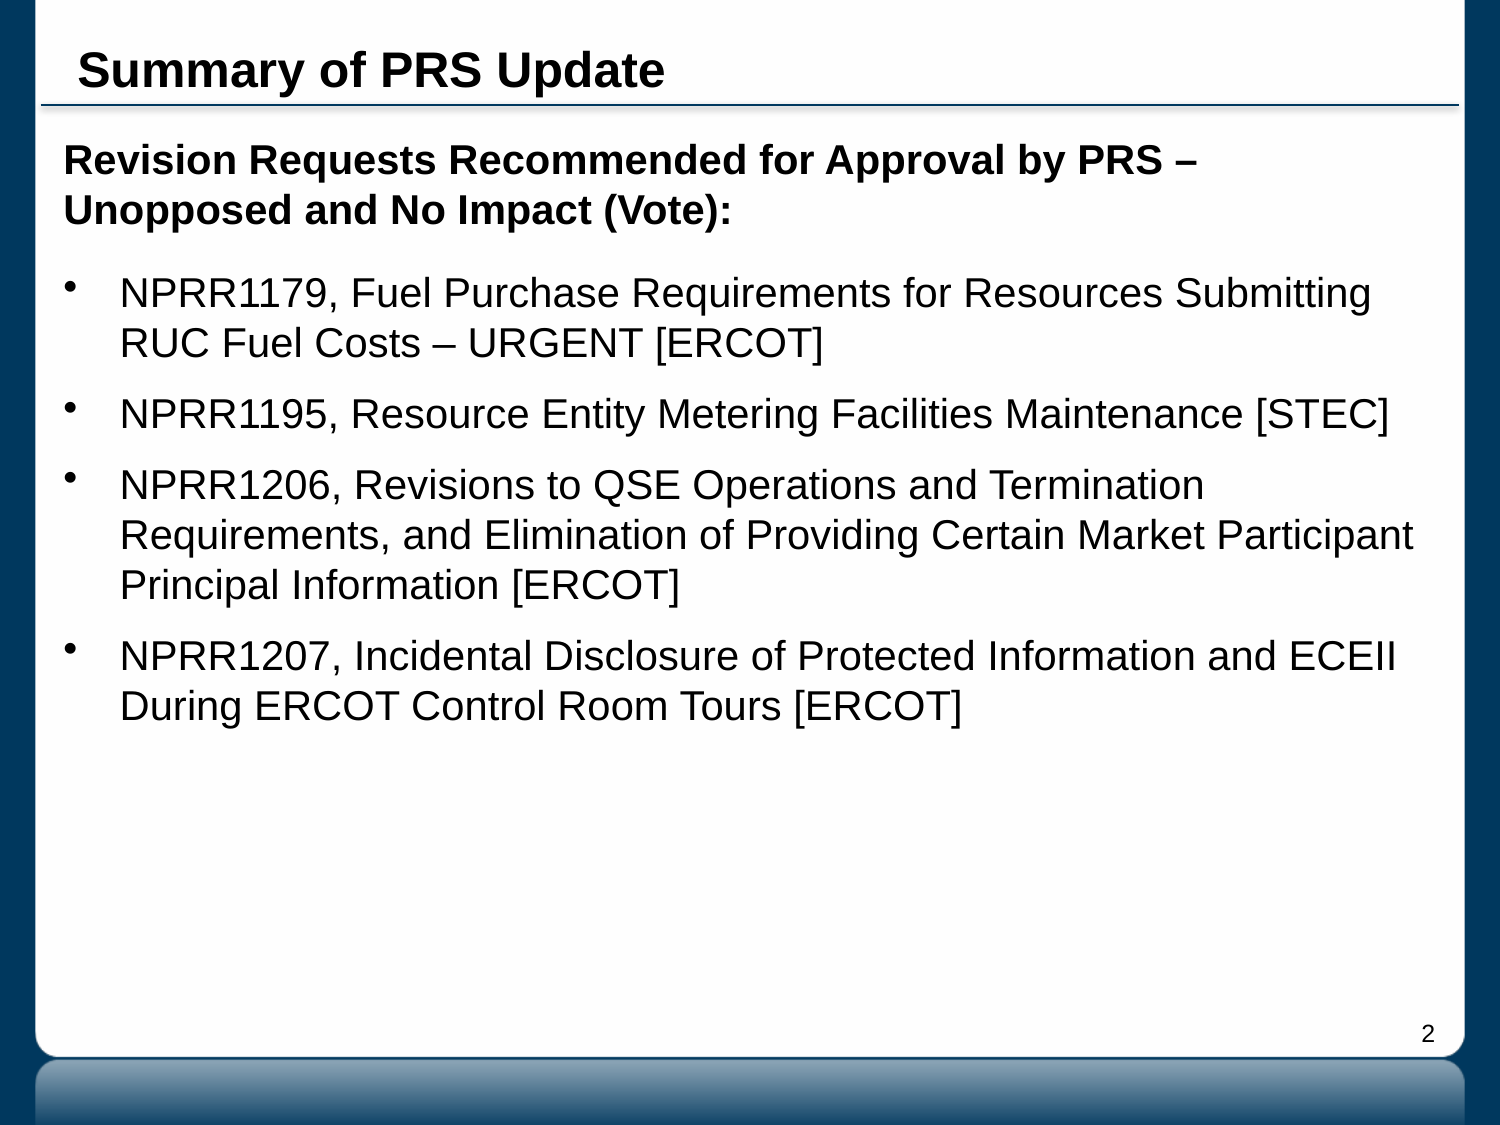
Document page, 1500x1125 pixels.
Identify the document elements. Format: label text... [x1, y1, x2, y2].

title Summary of PRS Update [62, 29, 1450, 106]
picture [35, 0, 1465, 1125]
text_box Revision Requests Recommended for Approval by PRS – Unopposed and No Impact (Vote): NPRR1179, Fuel Purchase Requirements for Resources Submitting RUC Fuel Costs – URGENT [ERCOT] NPRR1195, Resource Entity Metering Facilities Maintenance [STEC] NPRR1206, Revisions to QSE Operations and Termination Requirements, and Elimination of Providing Certain Market Participant Principal Information [ERCOT] NPRR1207, Incidental Disclosure of Protected Information and ECEII During ERCOT Control Room Tours [ERCOT] [48, 125, 1449, 1044]
